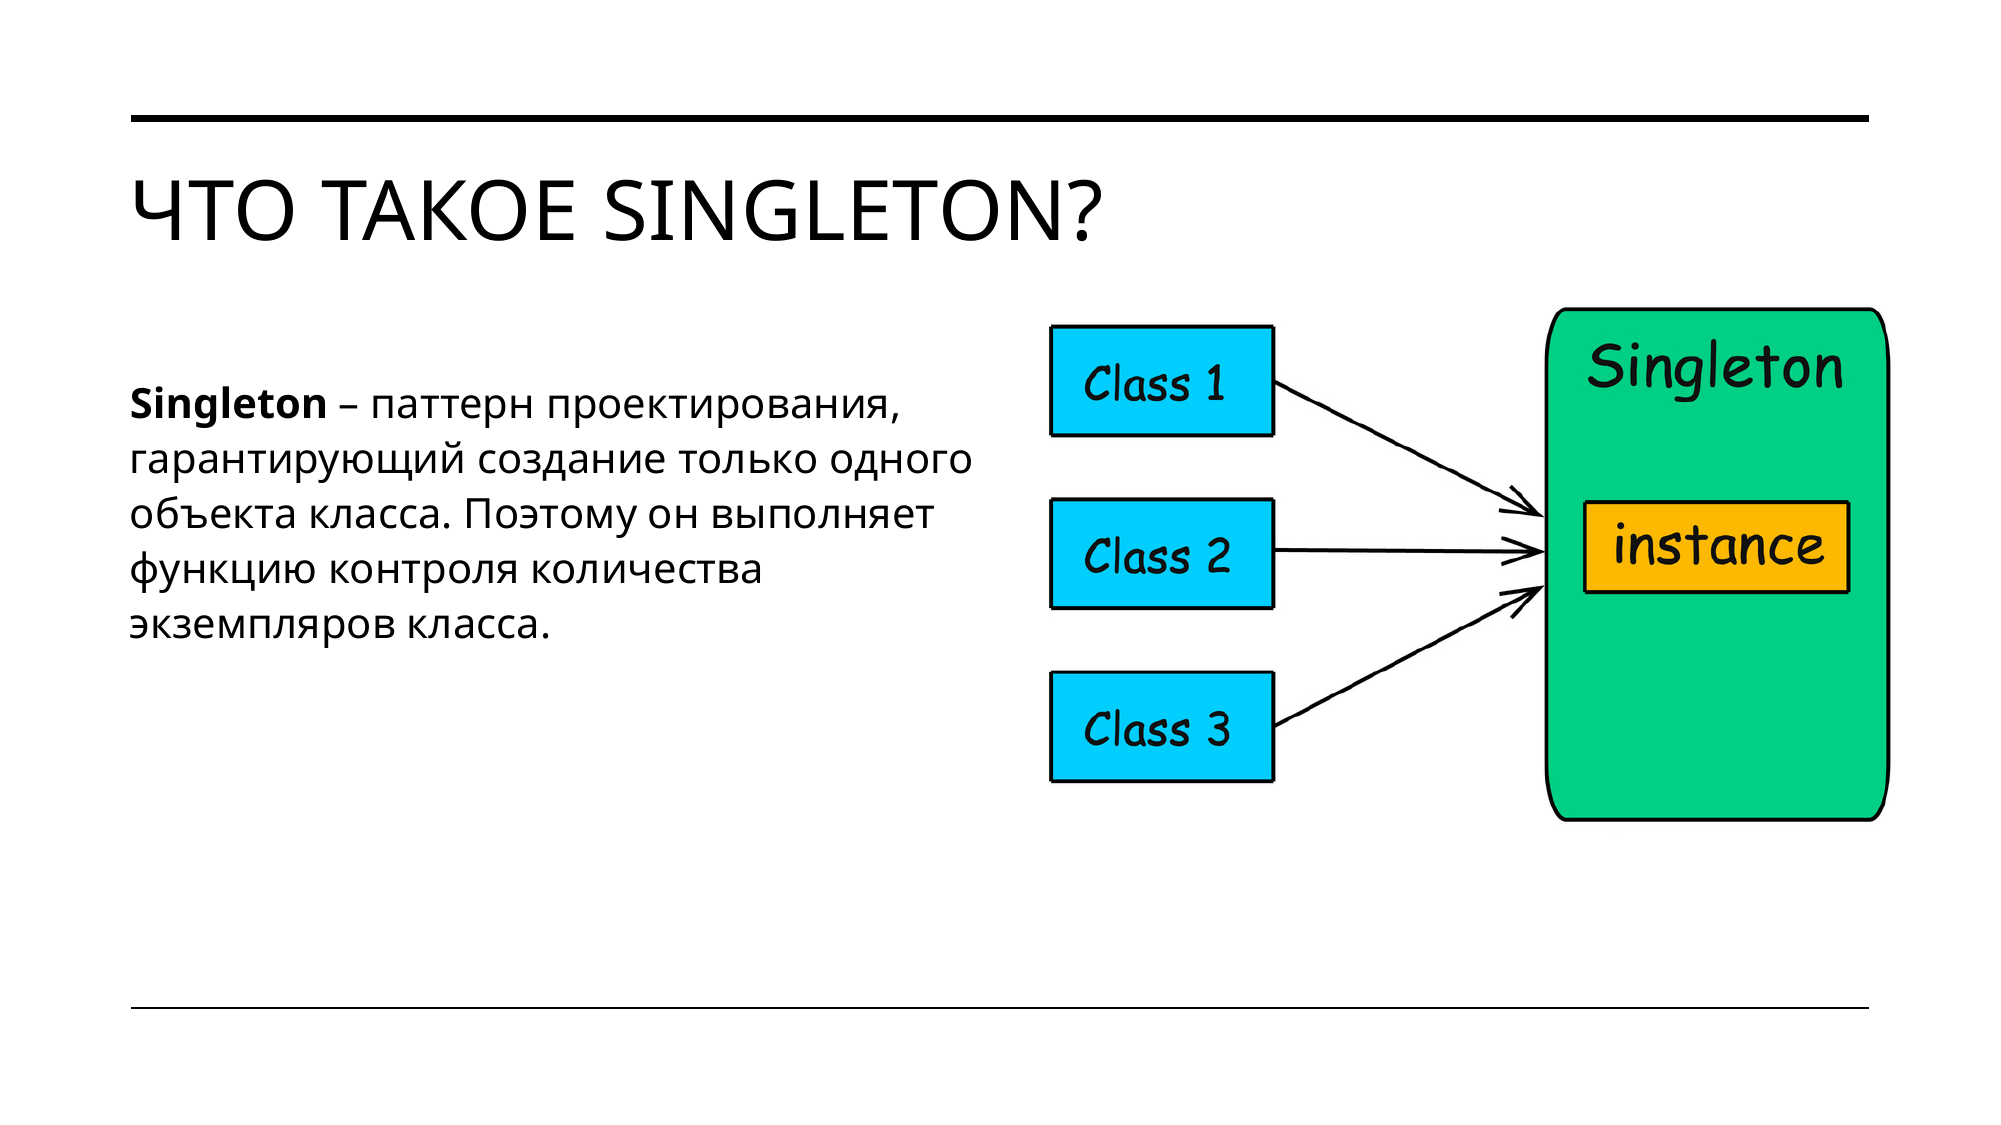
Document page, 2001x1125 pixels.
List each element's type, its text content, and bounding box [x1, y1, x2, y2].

list Singleton – паттерн проектирования, гарантирующий создание только одного объекта класса. Поэтому он выполняет функцию контроля количества экземпляров класса. [114, 364, 1000, 978]
picture [1032, 289, 1907, 836]
title Что такое SINGLETON? [114, 149, 1869, 365]
